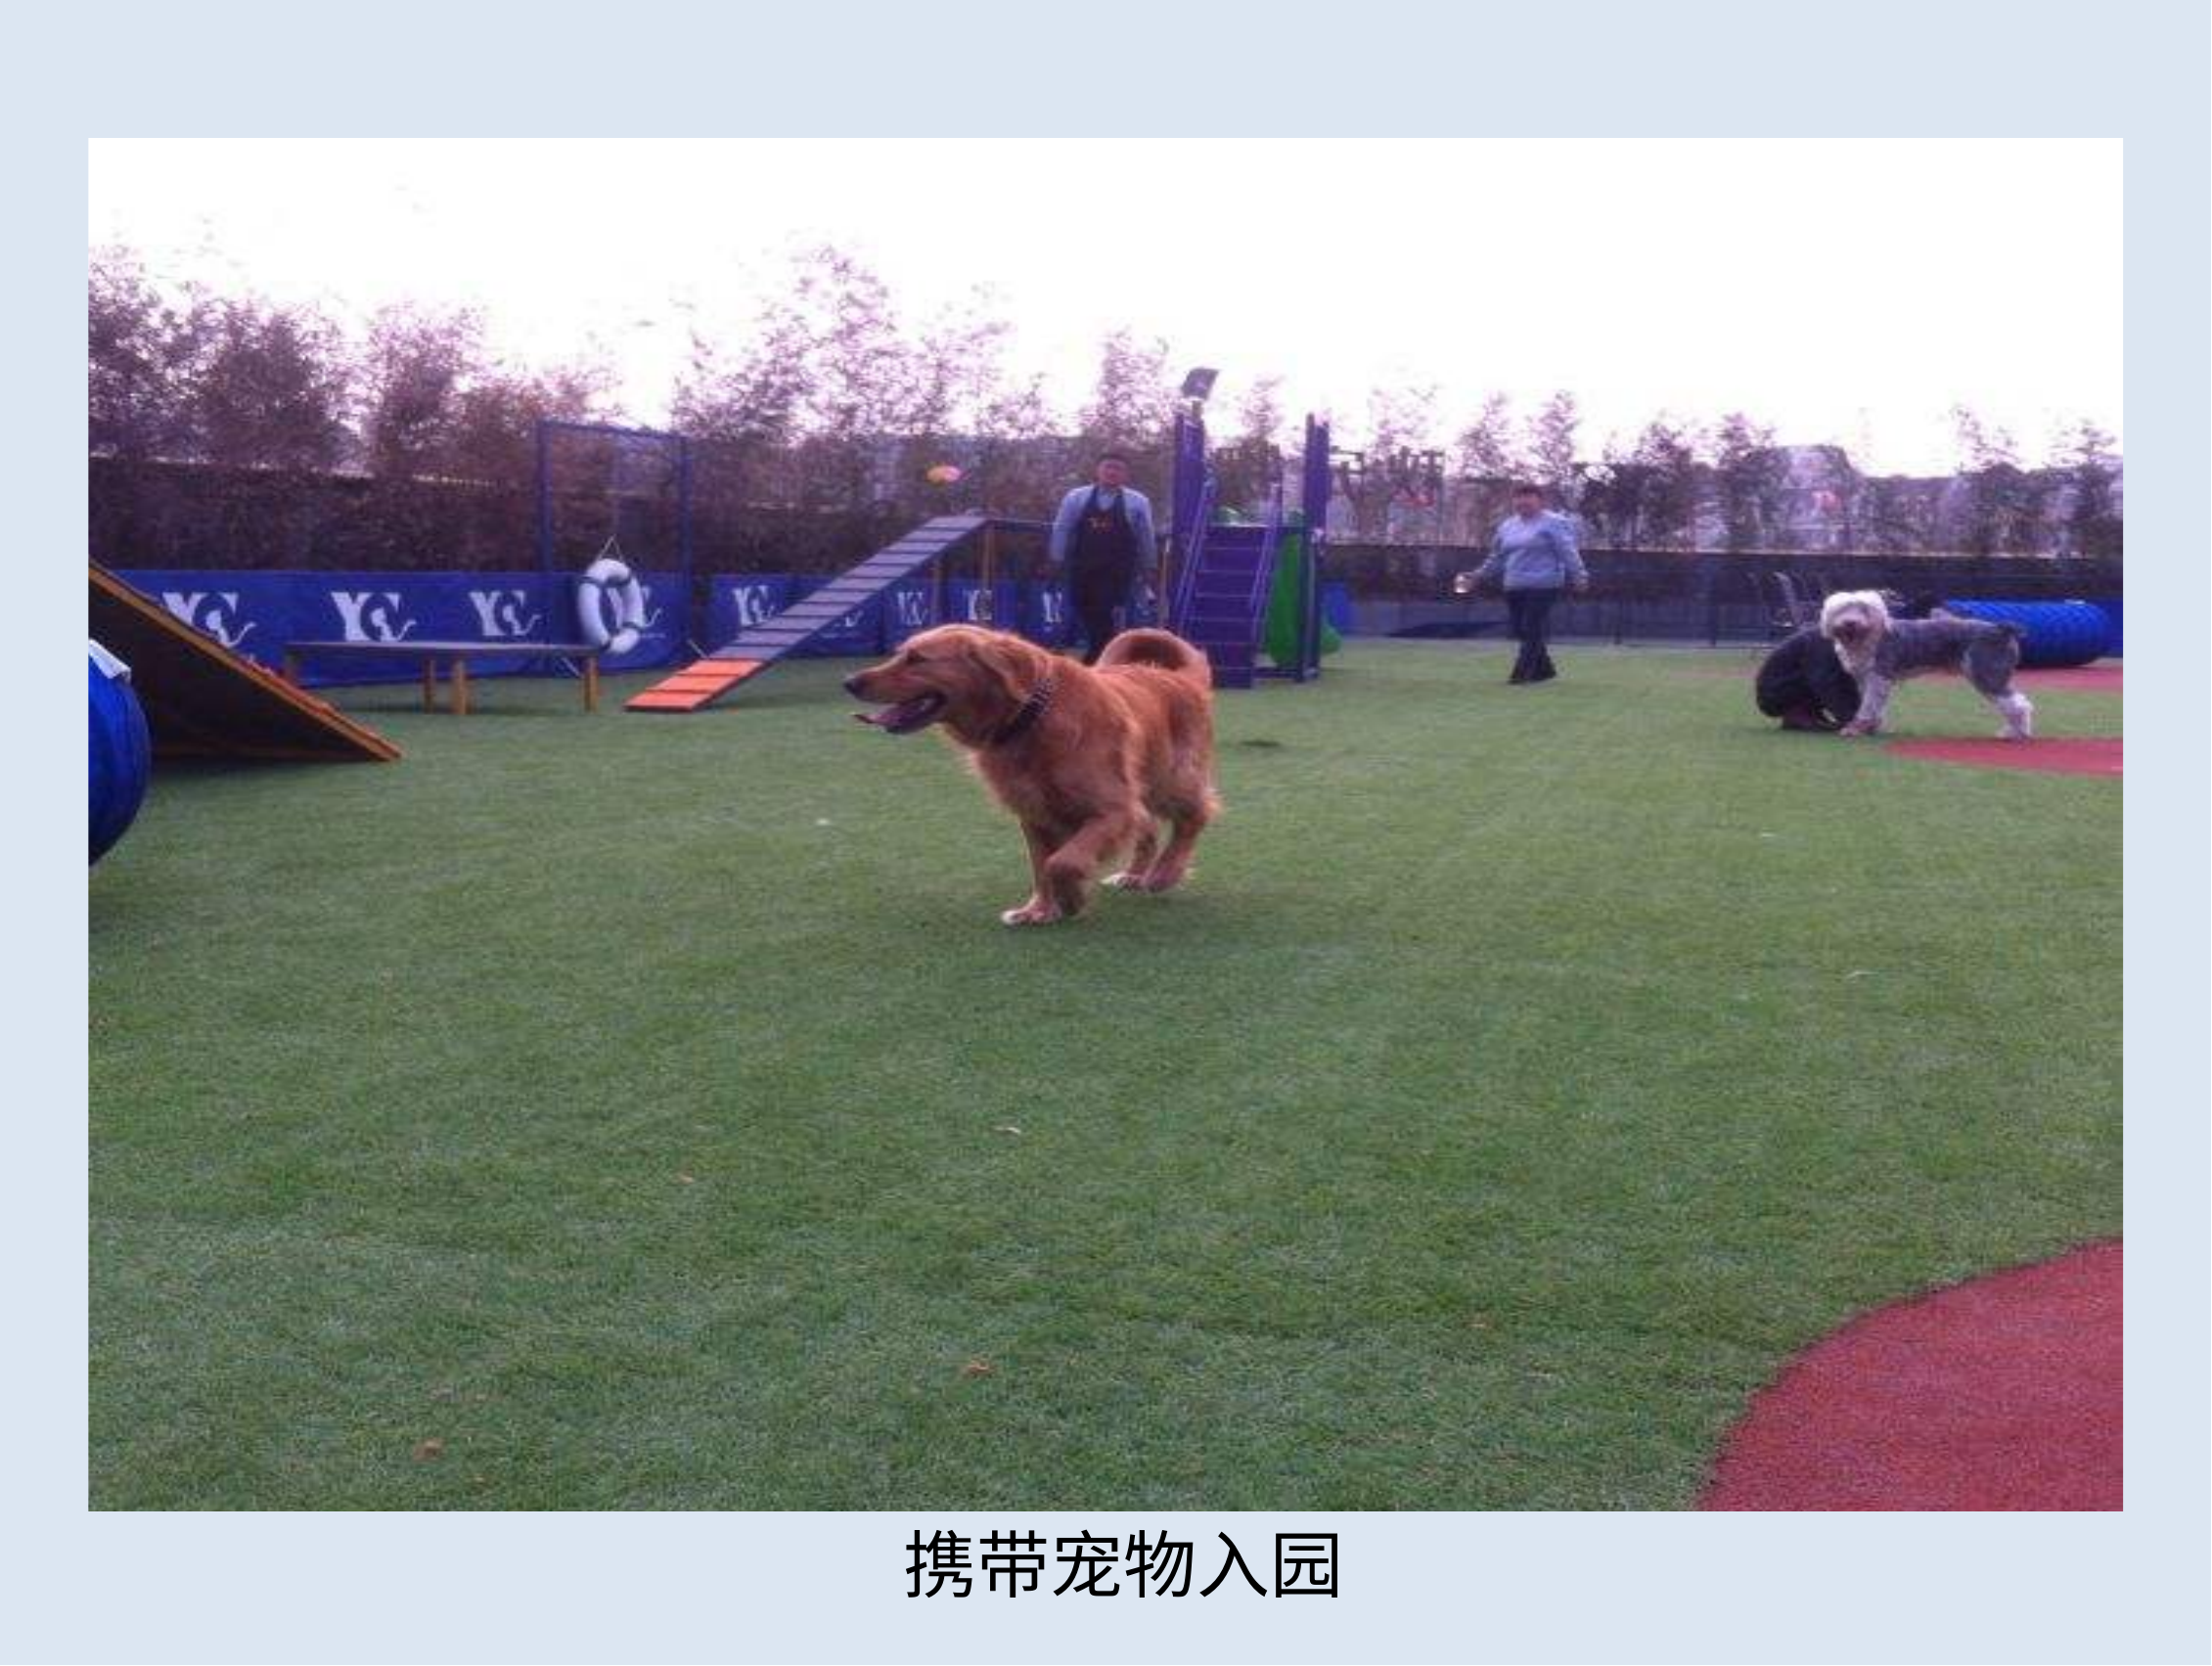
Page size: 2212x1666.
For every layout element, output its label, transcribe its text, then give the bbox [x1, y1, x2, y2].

picture [88, 137, 2124, 1512]
text_box 携带宠物入园 [790, 1519, 1686, 1614]
